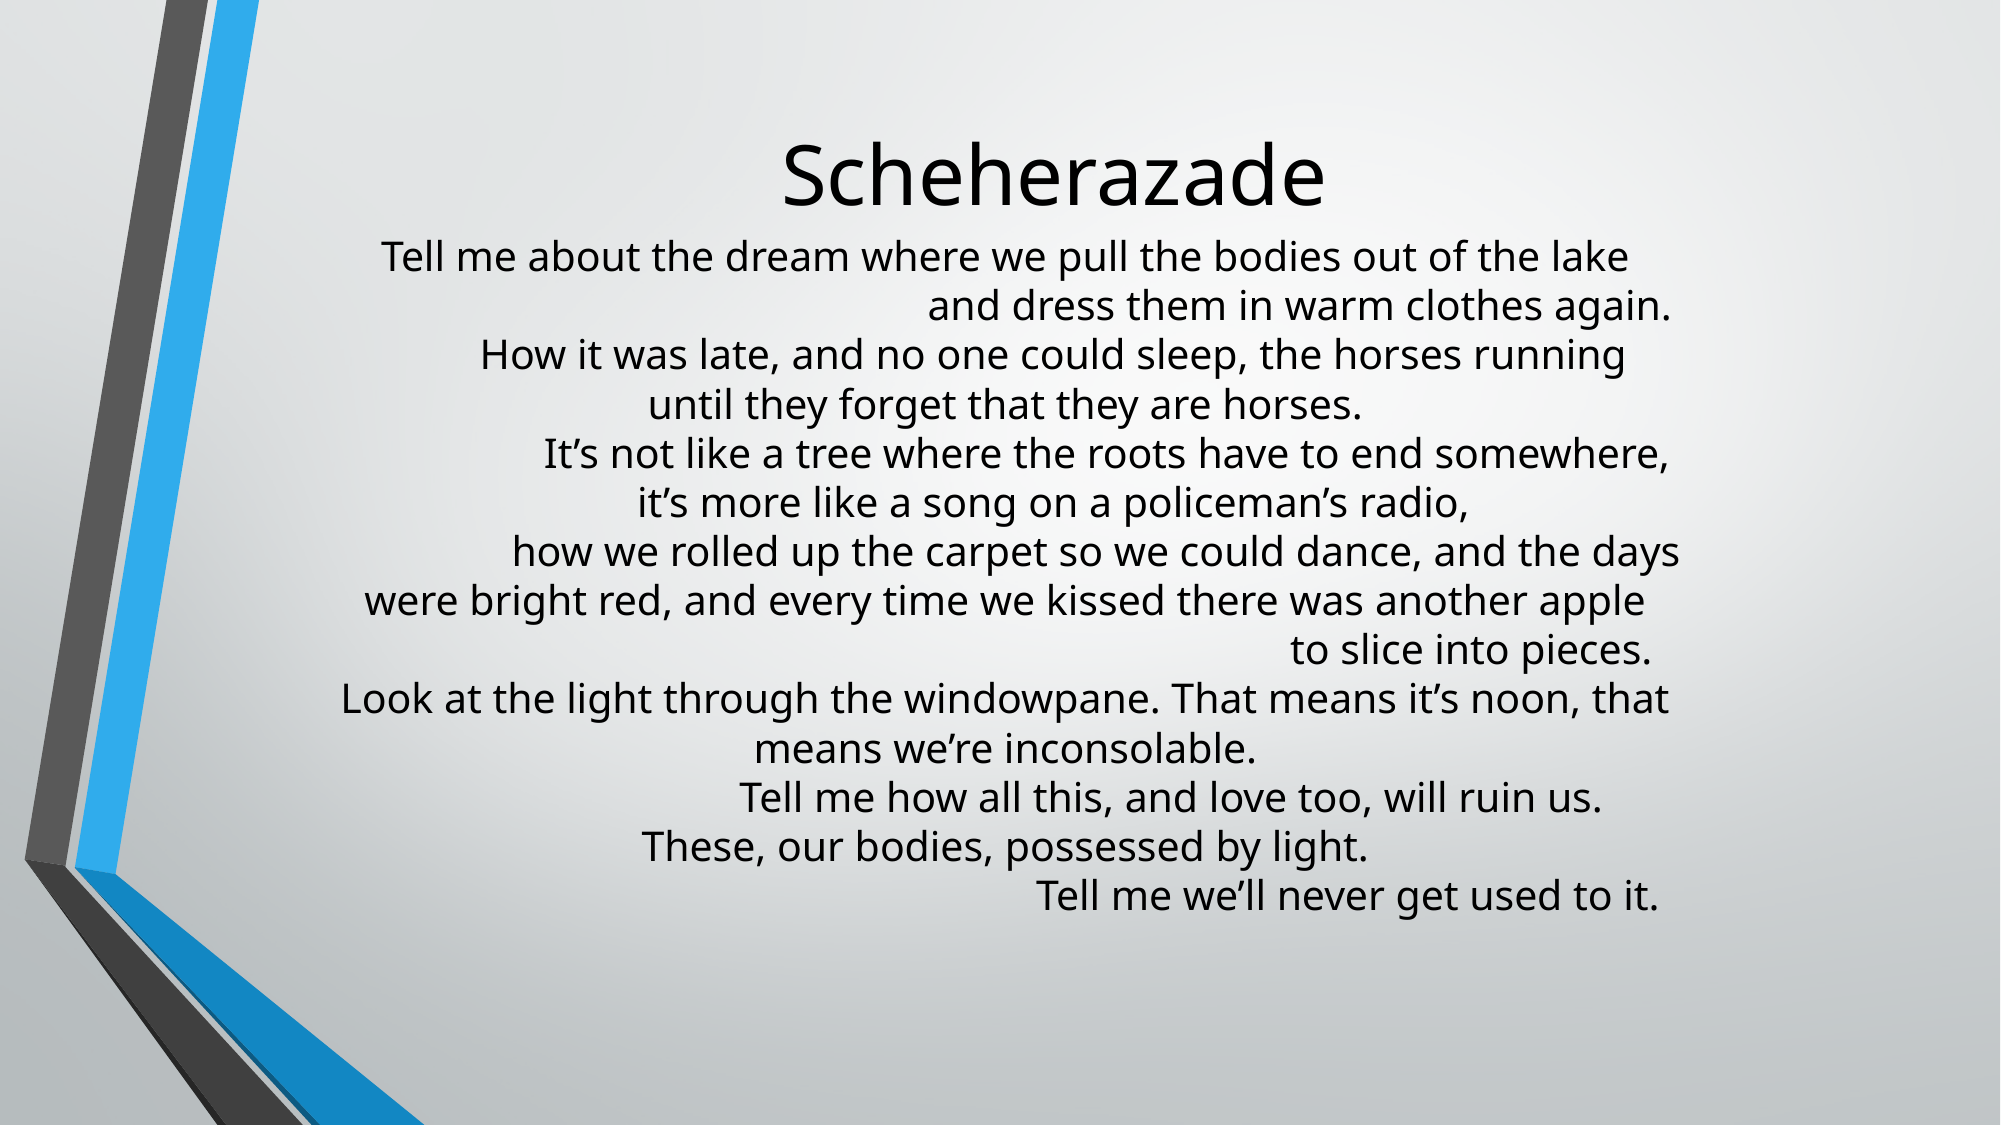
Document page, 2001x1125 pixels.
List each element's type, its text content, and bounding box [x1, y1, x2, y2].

list Tell me about the dream where we pull the bodies out of the lake and dress them in warm clothes again. How it was late, and no one could sleep, the horses running until they forget that they are horses. It’s not like a tree where the roots have to end somewhere, it’s more like a song on a policeman’s radio, how we rolled up the carpet so we could dance, and the days were bright red, and every time we kissed there was another apple to slice into pieces. Look at the light through the windowpane. That means it’s noon, that means we’re inconsolable. Tell me how all this, and love too, will ruin us. These, our bodies, possessed by light. Tell me we’ll never get used to it. [308, 209, 1703, 940]
title Scheherazade [243, 112, 1887, 232]
